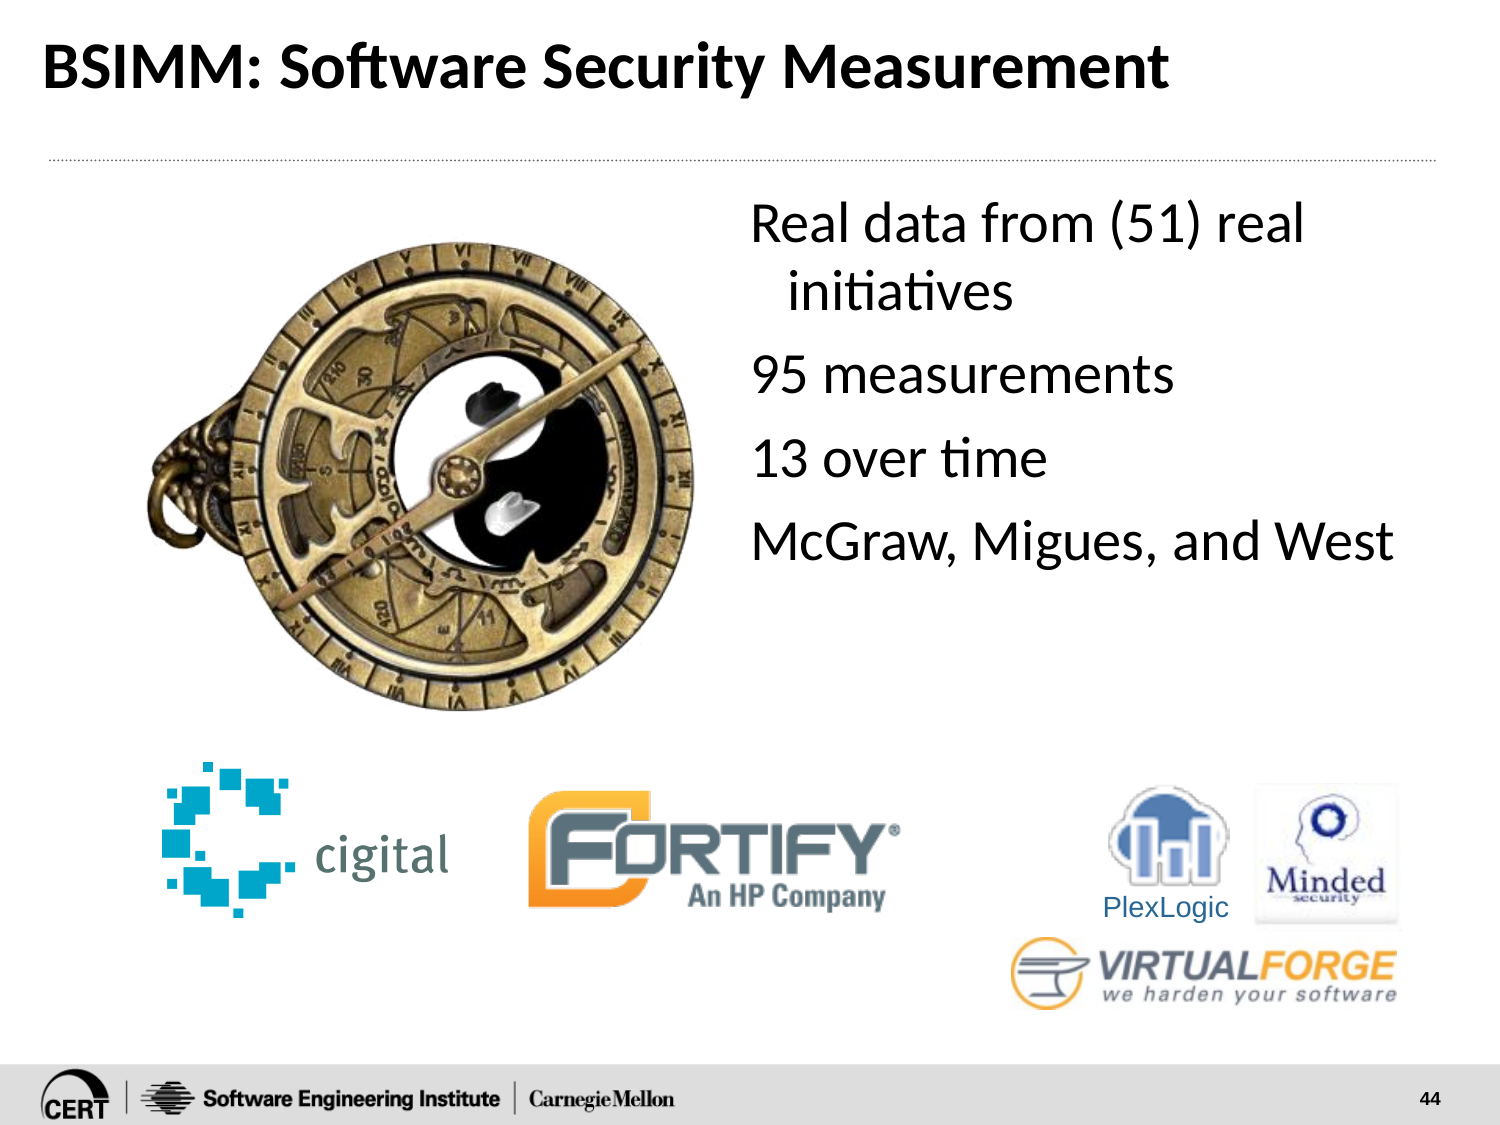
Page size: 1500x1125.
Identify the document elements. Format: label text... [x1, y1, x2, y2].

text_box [1087, 778, 1254, 932]
picture [24, 1065, 688, 1125]
list Real data from (51) real initiatives 95 measurements 13 over time McGraw, Migues, and West [749, 187, 1451, 1001]
picture [162, 762, 449, 919]
title BSIMM: Software Security Measurement [42, 37, 1434, 155]
picture [1011, 937, 1397, 1010]
picture [1254, 782, 1402, 932]
picture [104, 234, 959, 1031]
